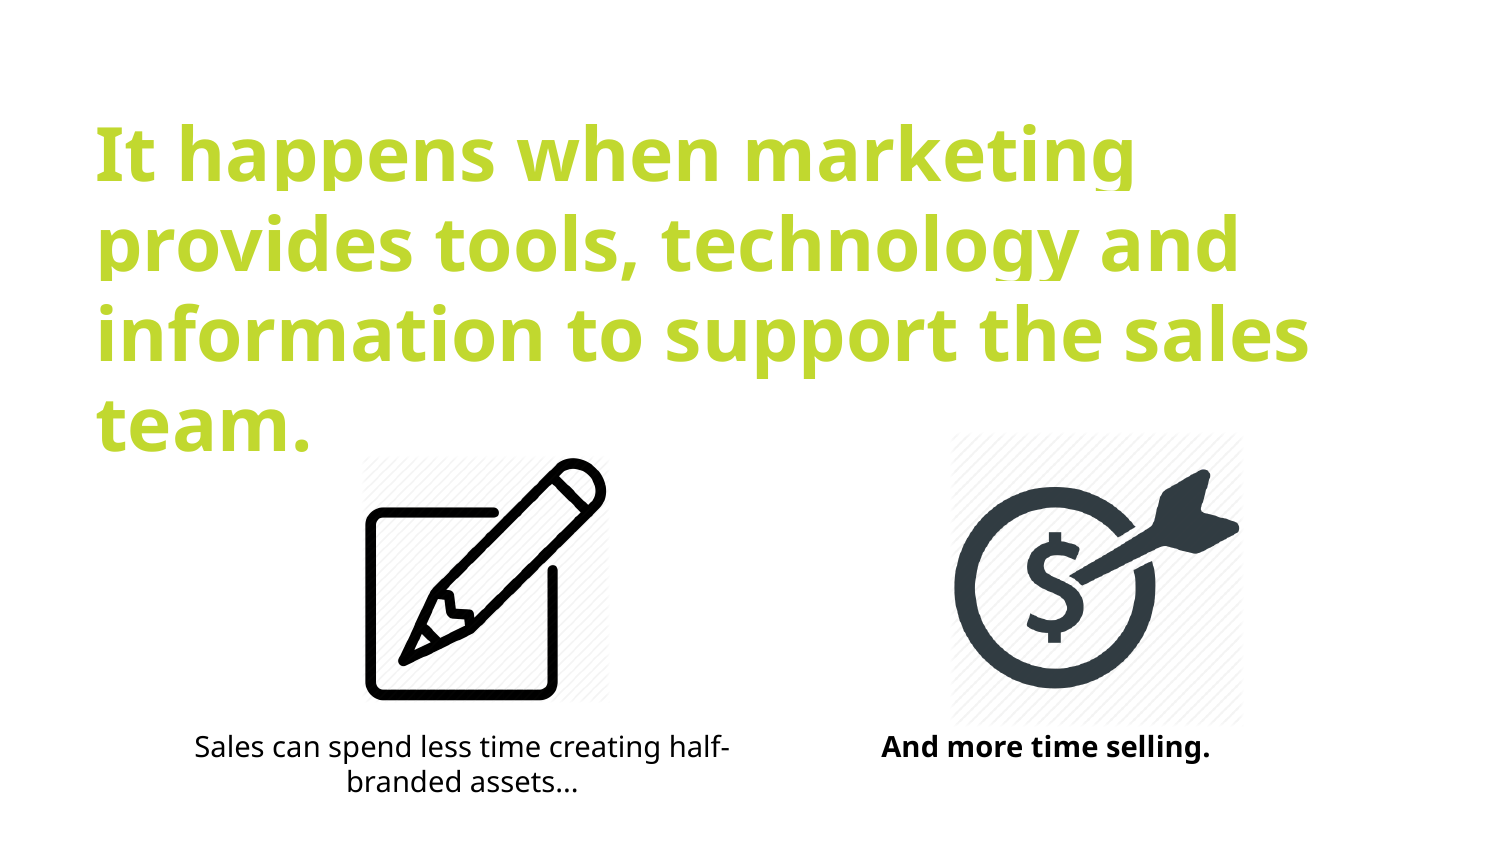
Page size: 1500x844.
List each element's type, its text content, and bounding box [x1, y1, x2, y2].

text_box Sales can spend less time creating half-branded assets... [150, 713, 737, 773]
title It happens when marketing provides tools, technology and information to support the sales team. [80, 73, 1429, 500]
picture [949, 431, 1245, 727]
picture [361, 455, 610, 704]
text_box And more time selling. [737, 713, 1363, 773]
